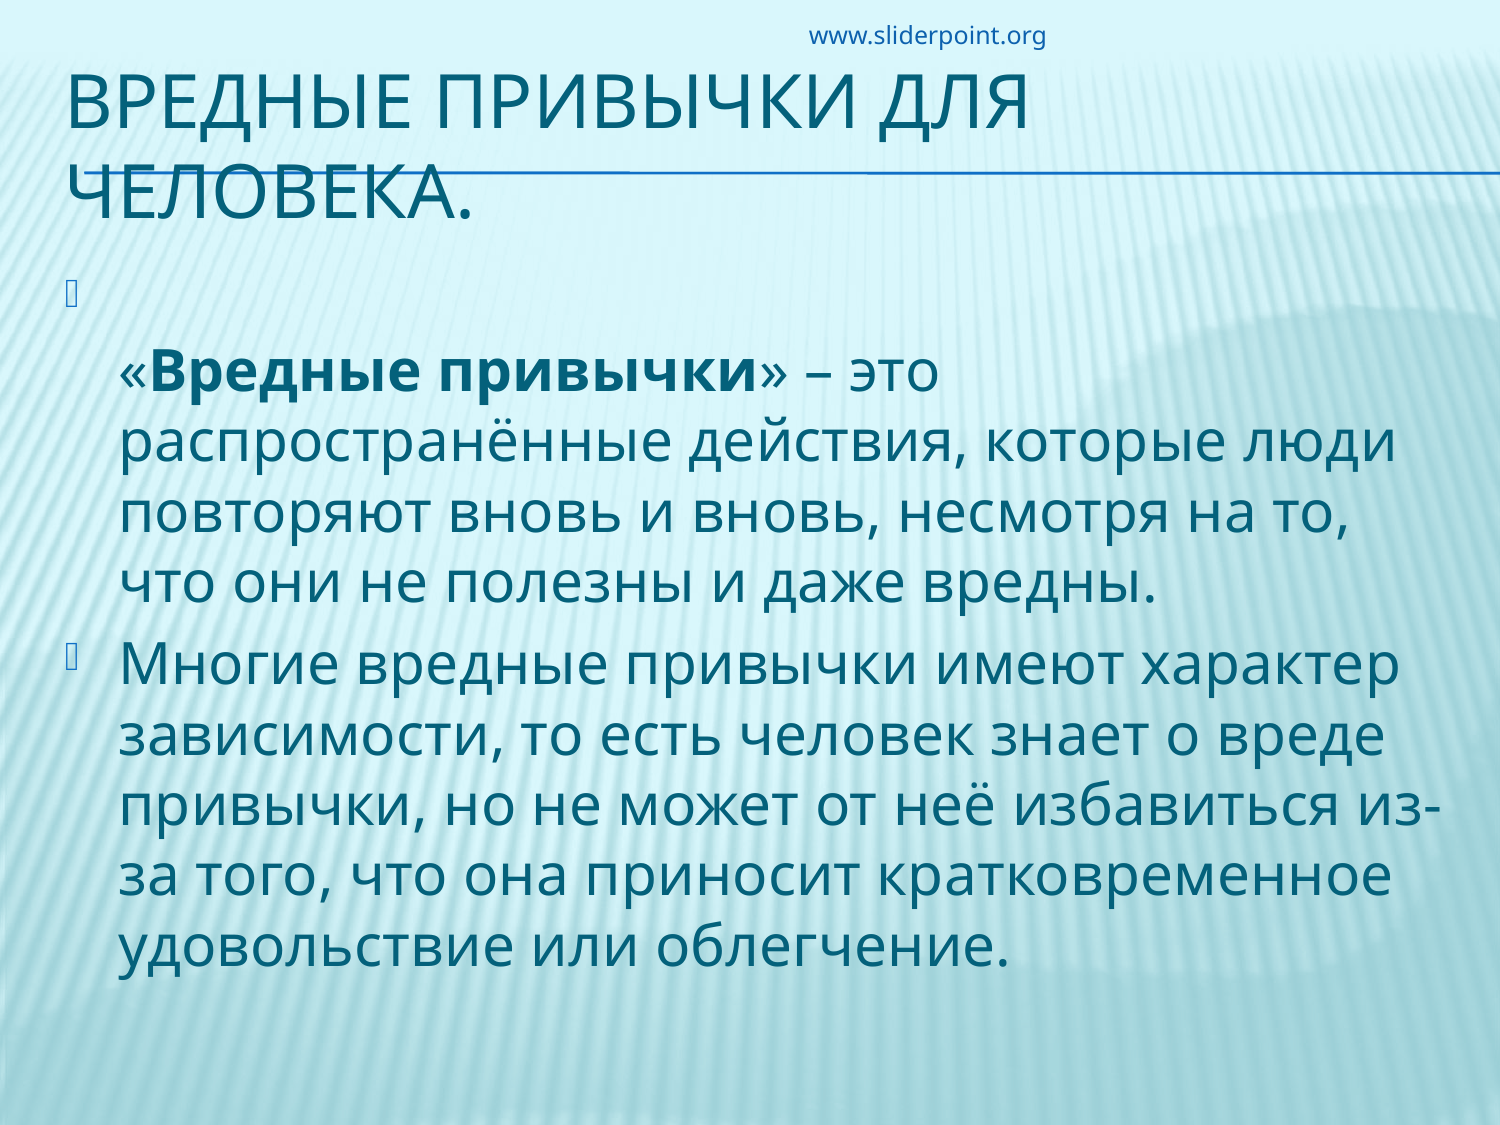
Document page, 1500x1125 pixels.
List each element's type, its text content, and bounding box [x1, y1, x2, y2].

title Вредные привычки для человека. [50, 75, 1475, 213]
footer www.sliderpoint.org [587, 12, 1063, 60]
list «Вредные привычки» – это распространённые действия, которые люди повторяют вновь и вновь, несмотря на то, что они не полезны и даже вредны. Многие вредные привычки имеют характер зависимости, то есть человек знает о вреде привычки, но не может от неё избавиться из-за того, что она приносит кратковременное удовольствие или облегчение. [50, 254, 1475, 998]
